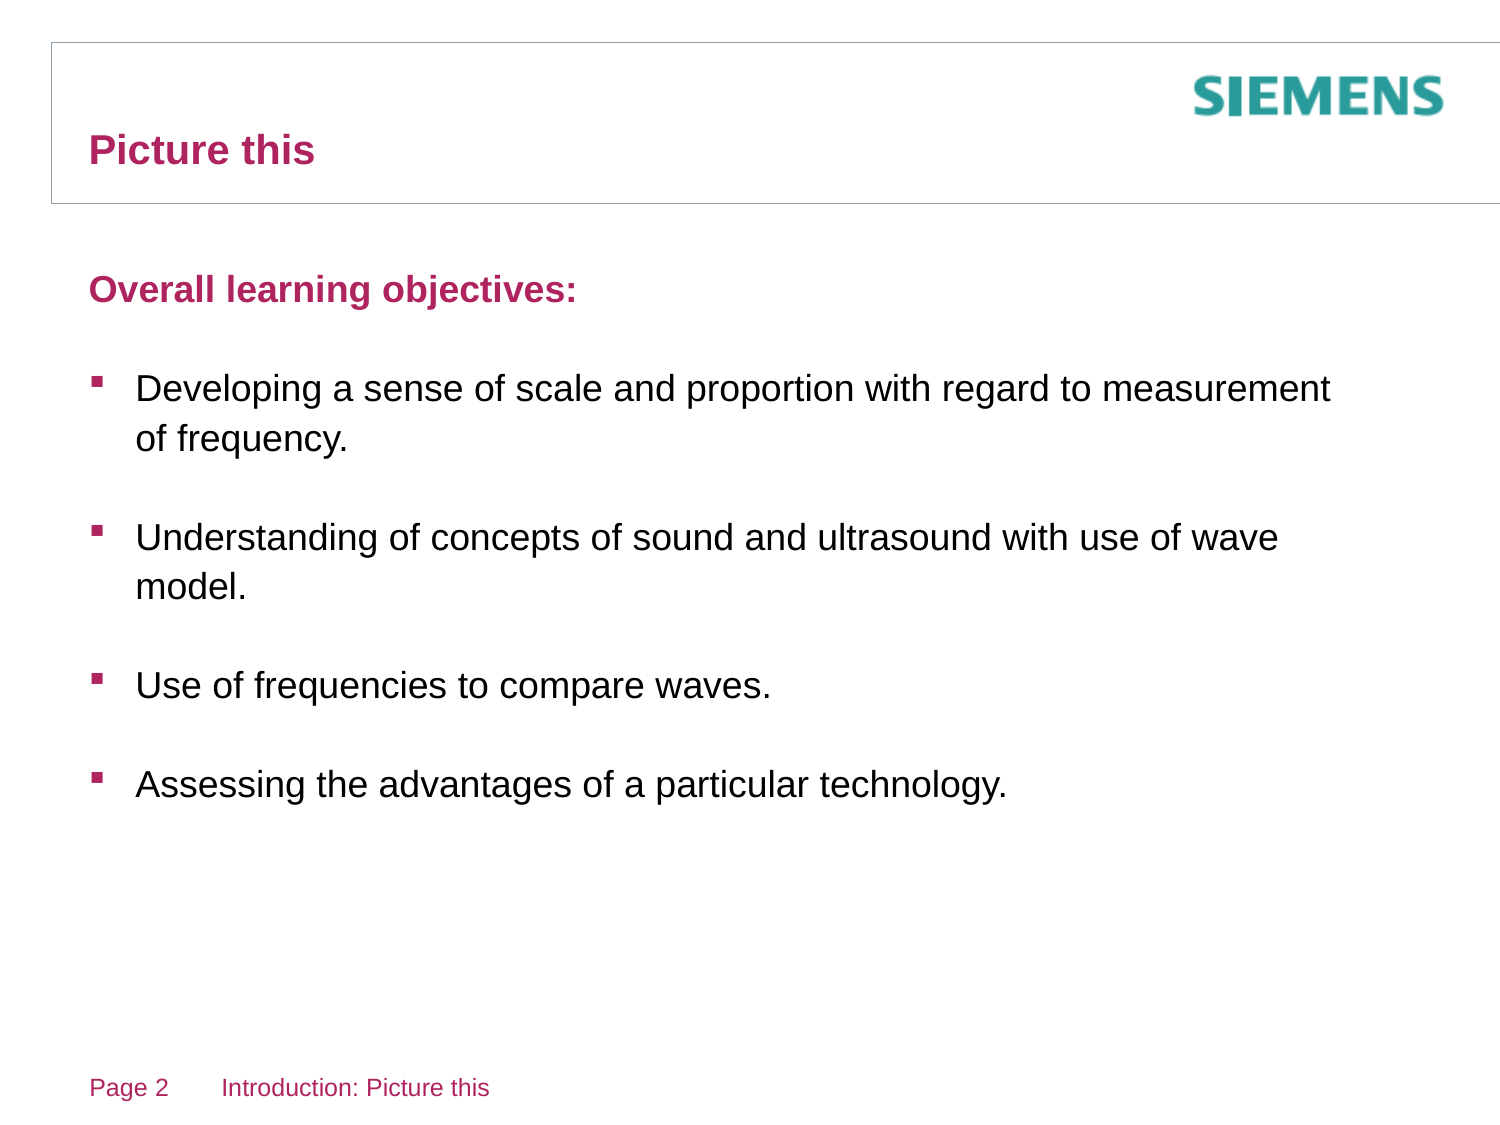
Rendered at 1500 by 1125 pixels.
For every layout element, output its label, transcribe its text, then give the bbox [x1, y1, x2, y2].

list Overall learning objectives: Developing a sense of scale and proportion with regard to measurement of frequency. Understanding of concepts of sound and ultrasound with use of wave model. Use of frequencies to compare waves. Assessing the advantages of a particular technology. [88, 260, 1388, 1029]
slide_number Page 2 [74, 1064, 206, 1110]
picture [51, 42, 1500, 204]
text_box Introduction: Picture this [206, 1064, 801, 1125]
